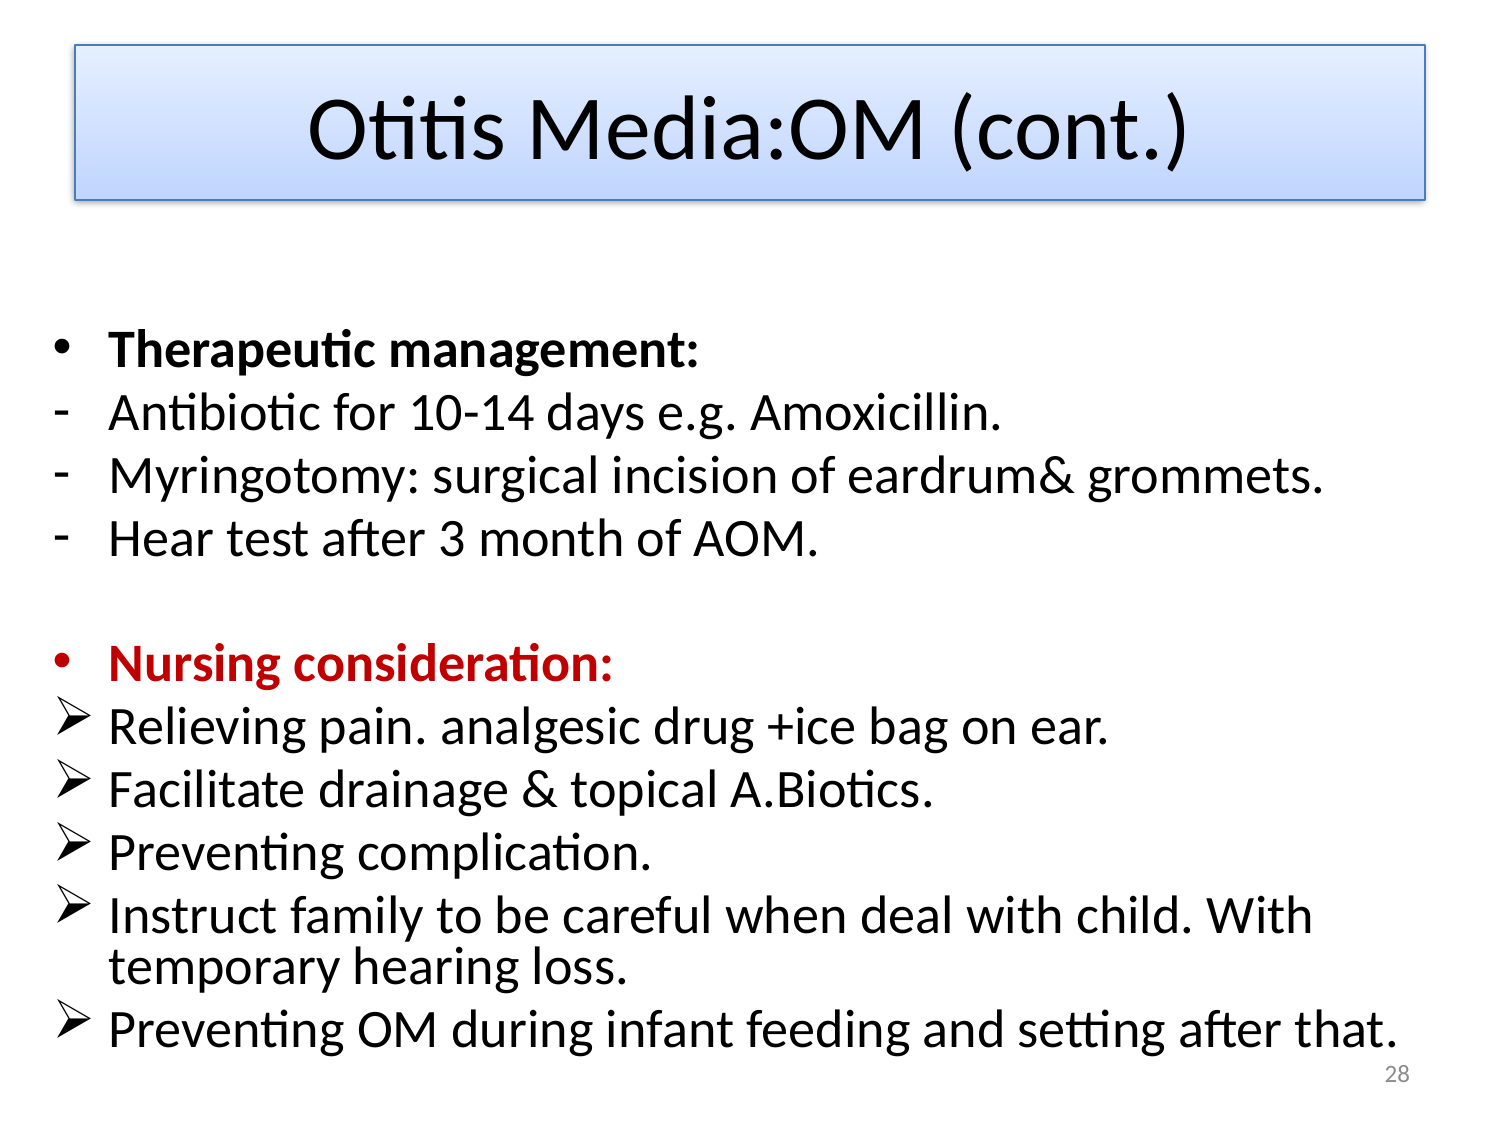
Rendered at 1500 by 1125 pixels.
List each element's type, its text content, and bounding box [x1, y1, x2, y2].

slide_number 28 [1074, 1075, 1425, 1103]
title Otitis Media:OM (cont.) [74, 44, 1426, 201]
list Therapeutic management: Antibiotic for 10-14 days e.g. Amoxicillin. Myringotomy: surgical incision of eardrum& grommets. Hear test after 3 month of AOM. Nursing consideration: Relieving pain. analgesic drug +ice bag on ear. Facilitate drainage & topical A.Biotics. Preventing complication. Instruct family to be careful when deal with child. With temporary hearing loss. Preventing OM during infant feeding and setting after that. [37, 318, 1469, 1075]
